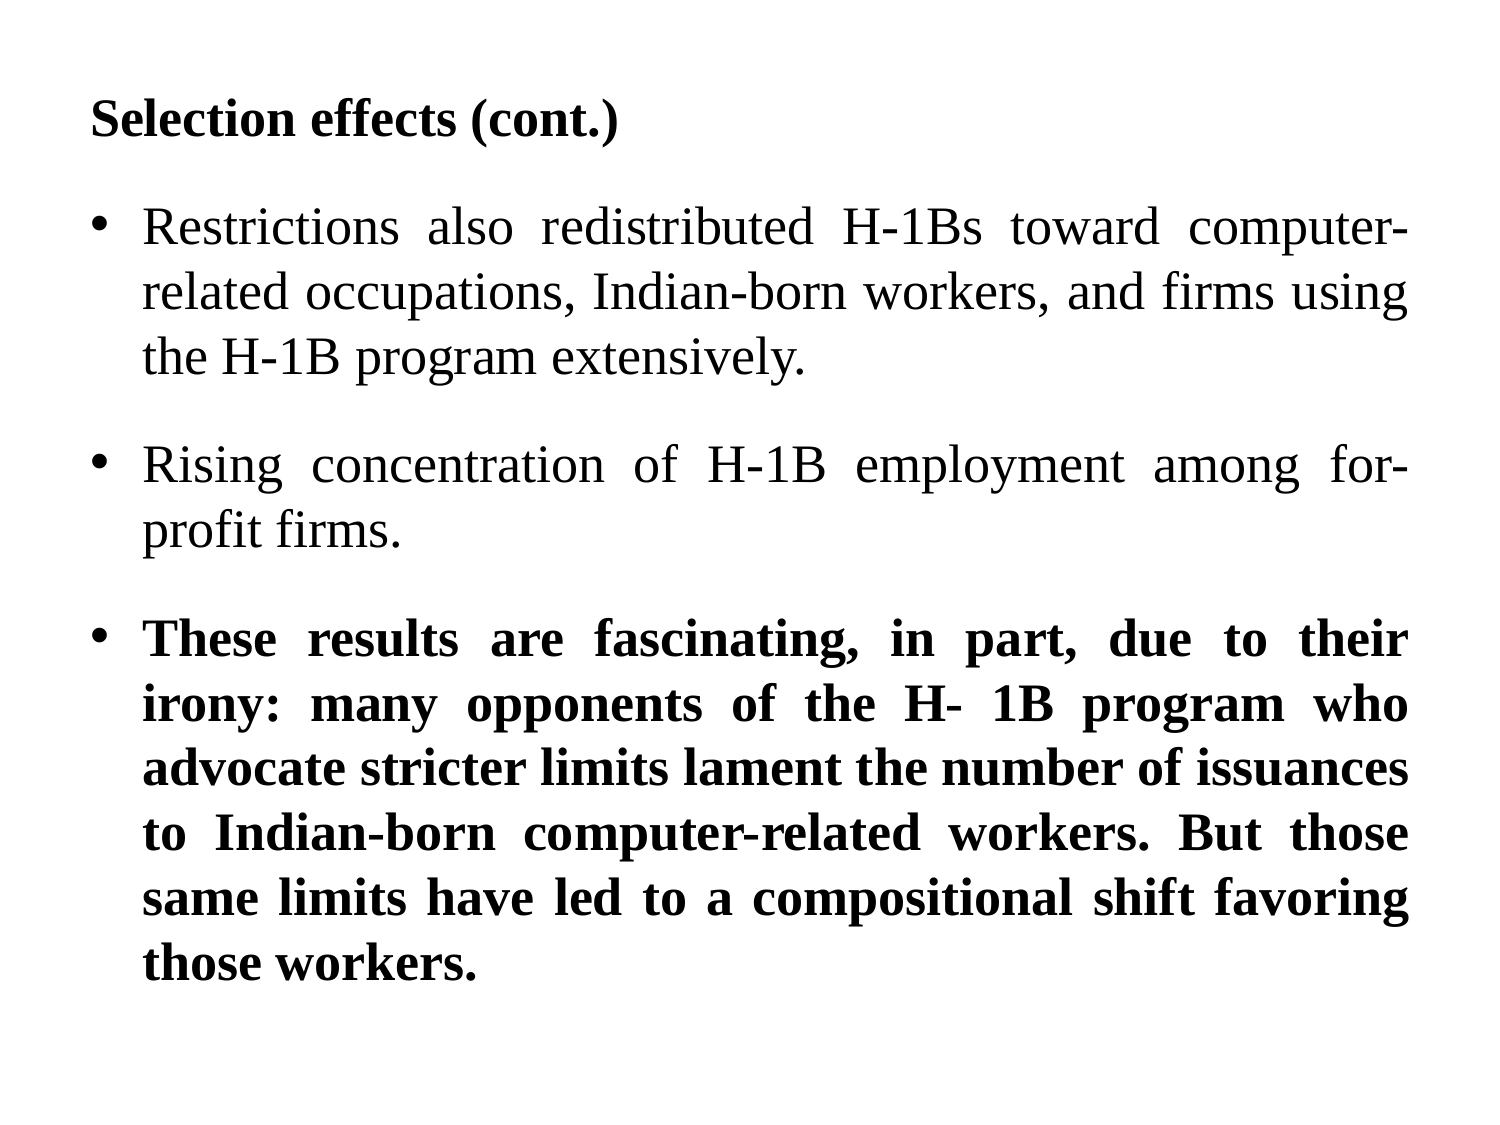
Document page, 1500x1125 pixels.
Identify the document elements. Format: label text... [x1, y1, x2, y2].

list Selection effects (cont.) Restrictions also redistributed H-1Bs toward computer-related occupations, Indian-born workers, and firms using the H-1B program extensively. Rising concentration of H-1B employment among for-profit firms. These results are fascinating, in part, due to their irony: many opponents of the H- 1B program who advocate stricter limits lament the number of issuances to Indian-born computer-related workers. But those same limits have led to a compositional shift favoring those workers. [75, 75, 1425, 1005]
